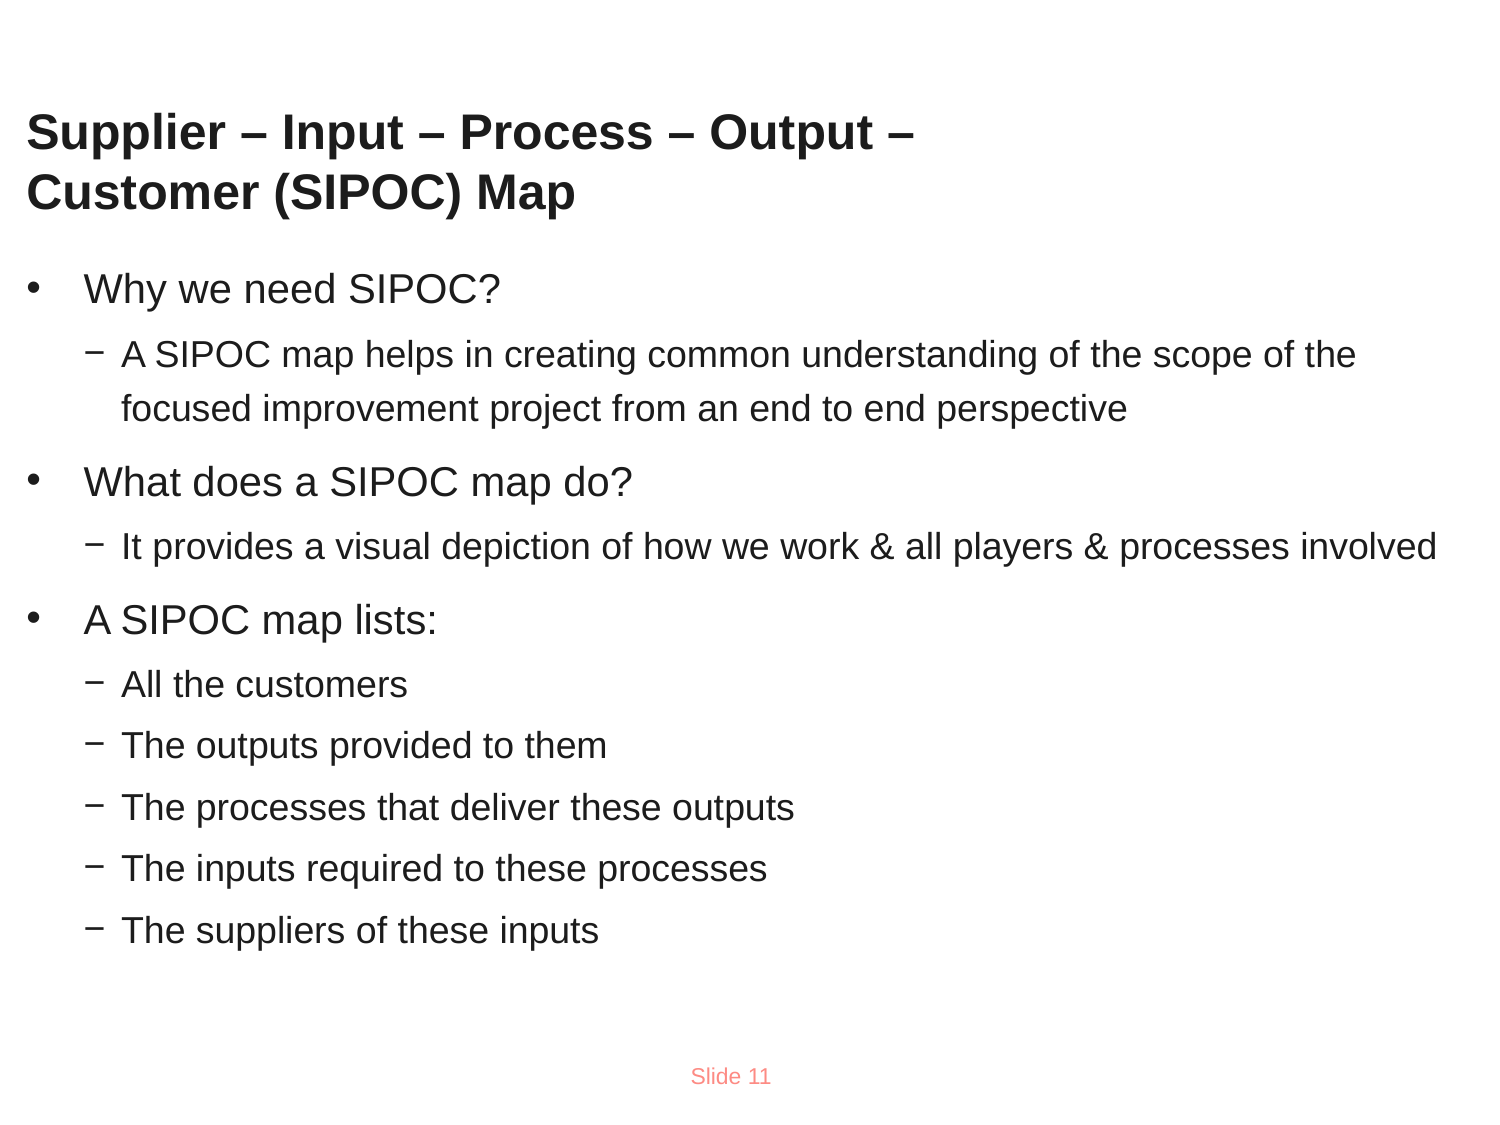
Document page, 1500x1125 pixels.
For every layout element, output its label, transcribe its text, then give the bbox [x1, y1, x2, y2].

title Supplier – Input – Process – Output – Customer (SIPOC) Map [26, 99, 1472, 224]
list Why we need SIPOC? A SIPOC map helps in creating common understanding of the scope of the focused improvement project from an end to end perspective What does a SIPOC map do? It provides a visual depiction of how we work & all players & processes involved A SIPOC map lists: All the customers The outputs provided to them The processes that deliver these outputs The inputs required to these processes The suppliers of these inputs [26, 252, 1474, 964]
